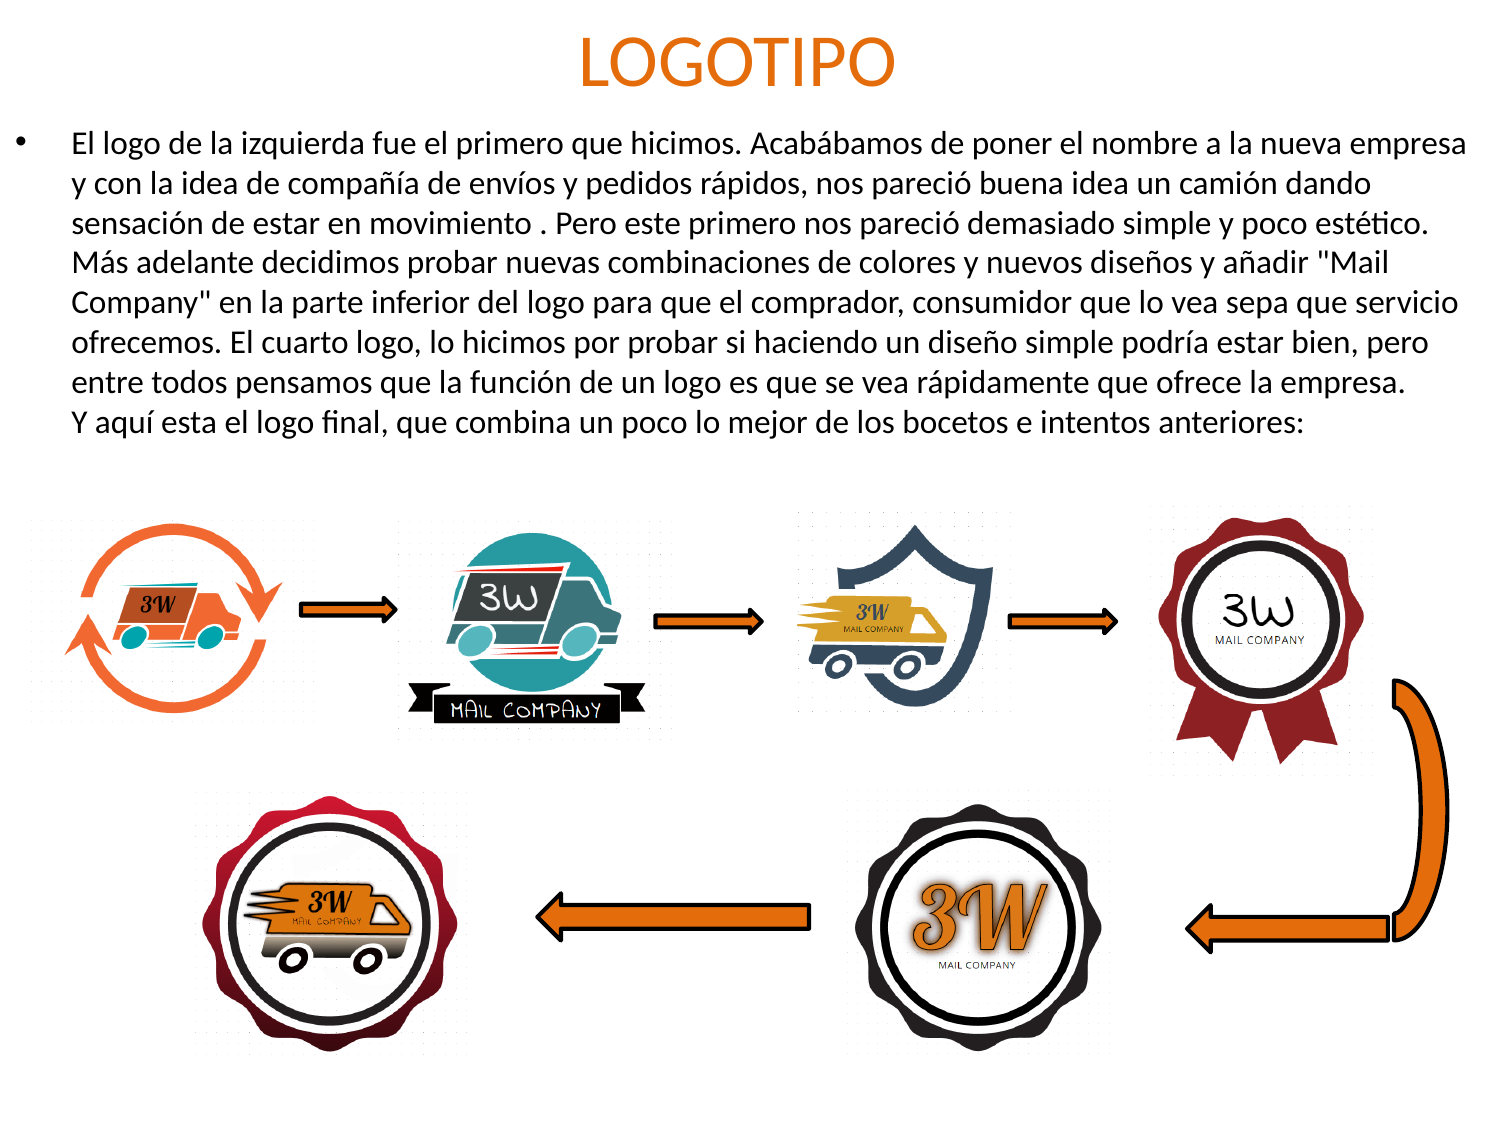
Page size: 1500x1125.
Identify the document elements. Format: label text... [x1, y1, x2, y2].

picture [796, 502, 1011, 724]
picture [194, 786, 467, 1064]
text_box [1184, 903, 1390, 955]
text_box [320, 595, 390, 624]
picture [395, 514, 680, 745]
text_box [535, 891, 812, 943]
text_box [1016, 607, 1119, 636]
text_box [685, 607, 764, 636]
picture [1139, 503, 1377, 776]
list El logo de la izquierda fue el primero que hicimos. Acabábamos de poner el nombre a la nueva empresa y con la idea de compañía de envíos y pedidos rápidos, nos pareció buena idea un camión dando sensación de estar en movimiento . Pero este primero nos pareció demasiado simple y poco estético. Más adelante decidimos probar nuevas combinaciones de colores y nuevos diseños y añadir "Mail Company" en la parte inferior del logo para que el comprador, consumidor que lo vea sepa que servicio ofrecemos. El cuarto logo, lo hicimos por probar si haciendo un diseño simple podría estar bien, pero entre todos pensamos que la función de un logo es que se vea rápidamente que ofrece la empresa. Y aquí esta el logo final, que combina un poco lo mejor de los bocetos e intentos anteriores: [0, 113, 1500, 1125]
text_box [1391, 678, 1450, 943]
title LOGOTIPO [88, 0, 1388, 113]
picture [844, 786, 1118, 1061]
picture [29, 514, 316, 729]
